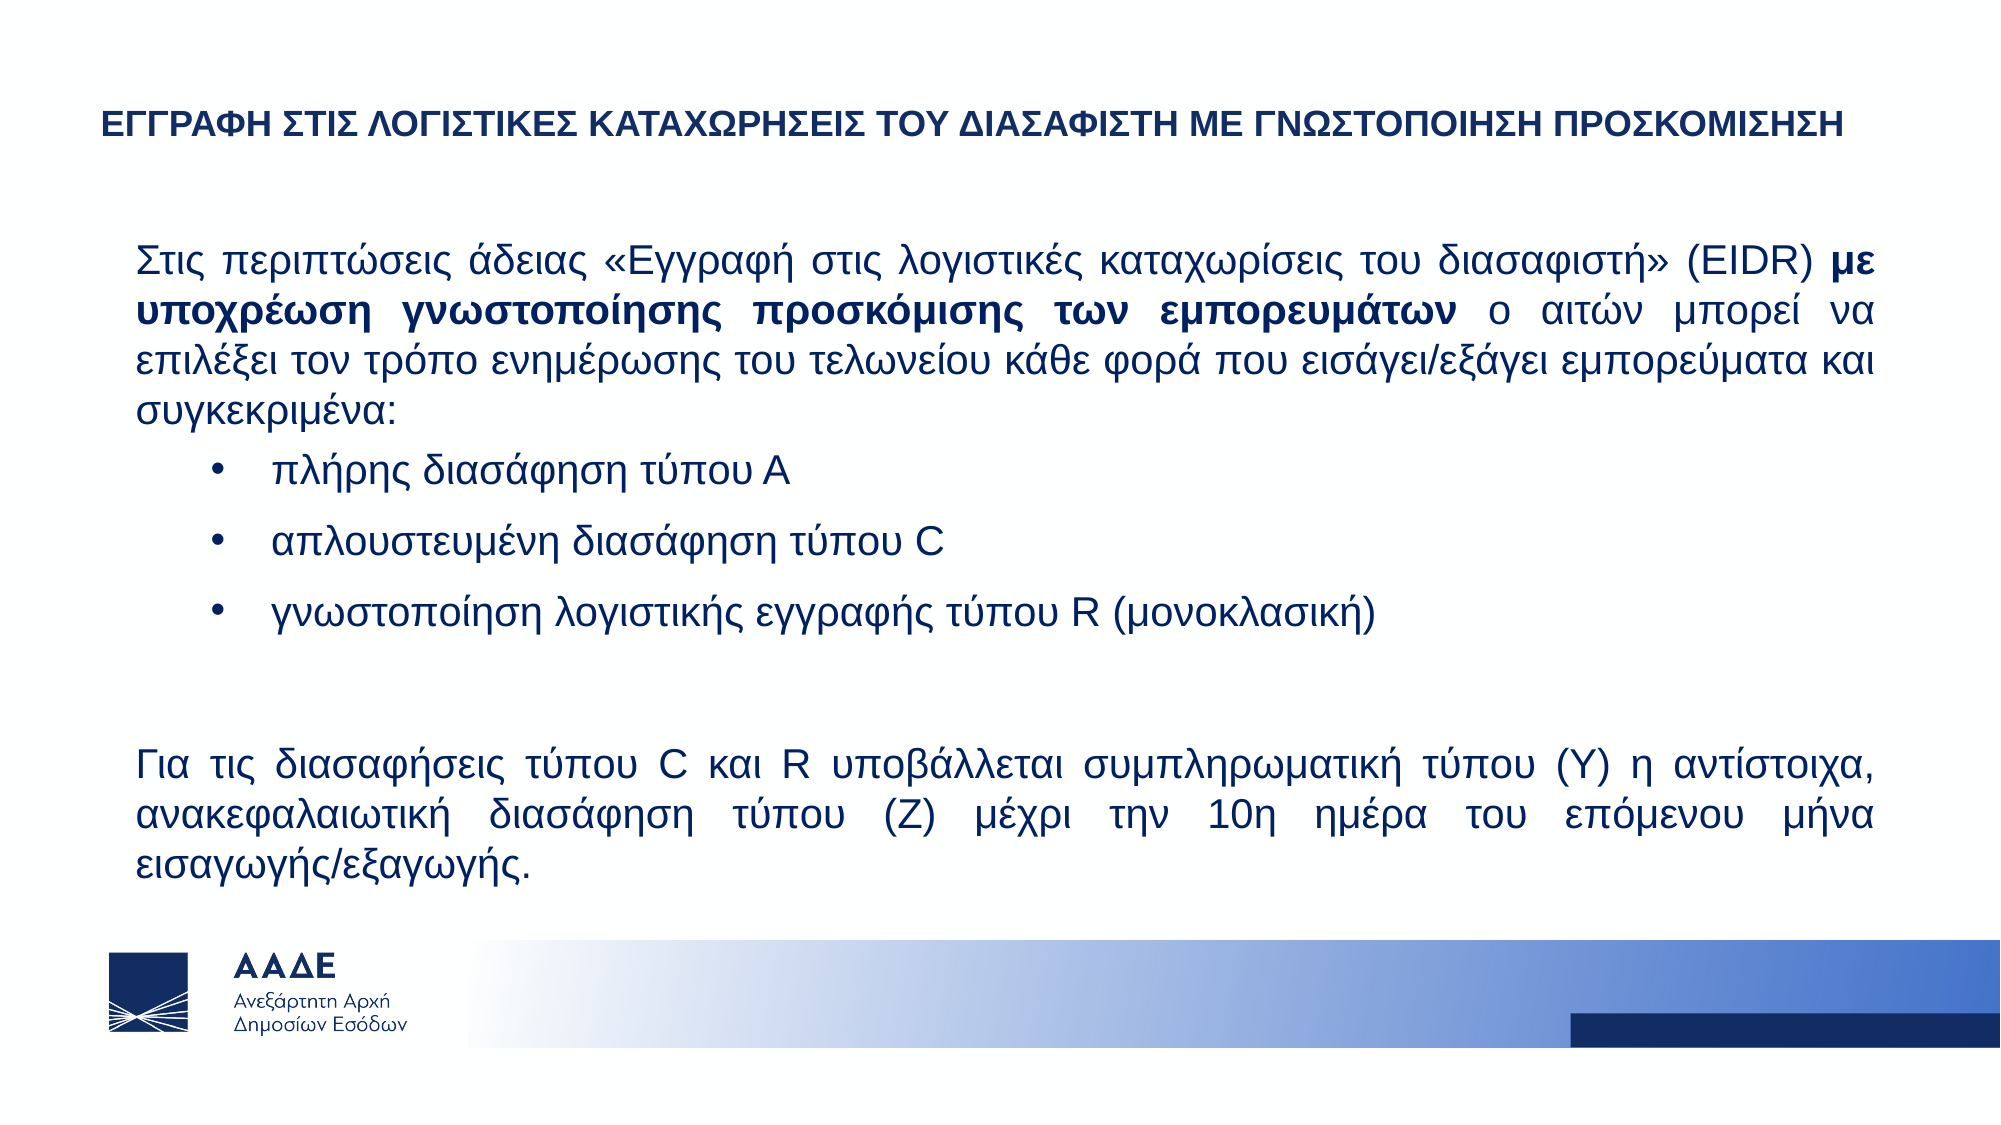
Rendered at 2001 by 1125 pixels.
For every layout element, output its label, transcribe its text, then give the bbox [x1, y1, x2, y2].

picture [43, 898, 473, 1090]
list Στις περιπτώσεις άδειας «Εγγραφή στις λογιστικές καταχωρίσεις του διασαφιστή» (EIDR) με υποχρέωση γνωστοποίησης προσκόμισης των εμπορευμάτων ο αιτών μπορεί να επιλέξει τον τρόπο ενημέρωσης του τελωνείου κάθε φορά που εισάγει/εξάγει εμπορεύματα και συγκεκριμένα: πλήρης διασάφηση τύπου Α απλουστευμένη διασάφηση τύπου C γνωστοποίηση λογιστικής εγγραφής τύπου R (μονοκλασική) Για τις διασαφήσεις τύπου C και R υποβάλλεται συμπληρωματική τύπου (Υ) η αντίστοιχα, ανακεφαλαιωτική διασάφηση τύπου (Ζ) μέχρι την 10η ημέρα του επόμενου μήνα εισαγωγής/εξαγωγής. [120, 224, 1891, 920]
title ΕΓΓΡΑΦΗ ΣΤΙΣ ΛΟΓΙΣΤΙΚΕΣ ΚΑΤΑΧΩΡΗΣΕΙΣ ΤΟΥ ΔΙΑΣΑΦΙΣΤΗ ΜΕ ΓΝΩΣΤΟΠΟΙΗΣΗ ΠΡΟΣΚΟΜΙΣΗΣΗ [83, 42, 1865, 206]
text_box [108, 44, 1881, 211]
